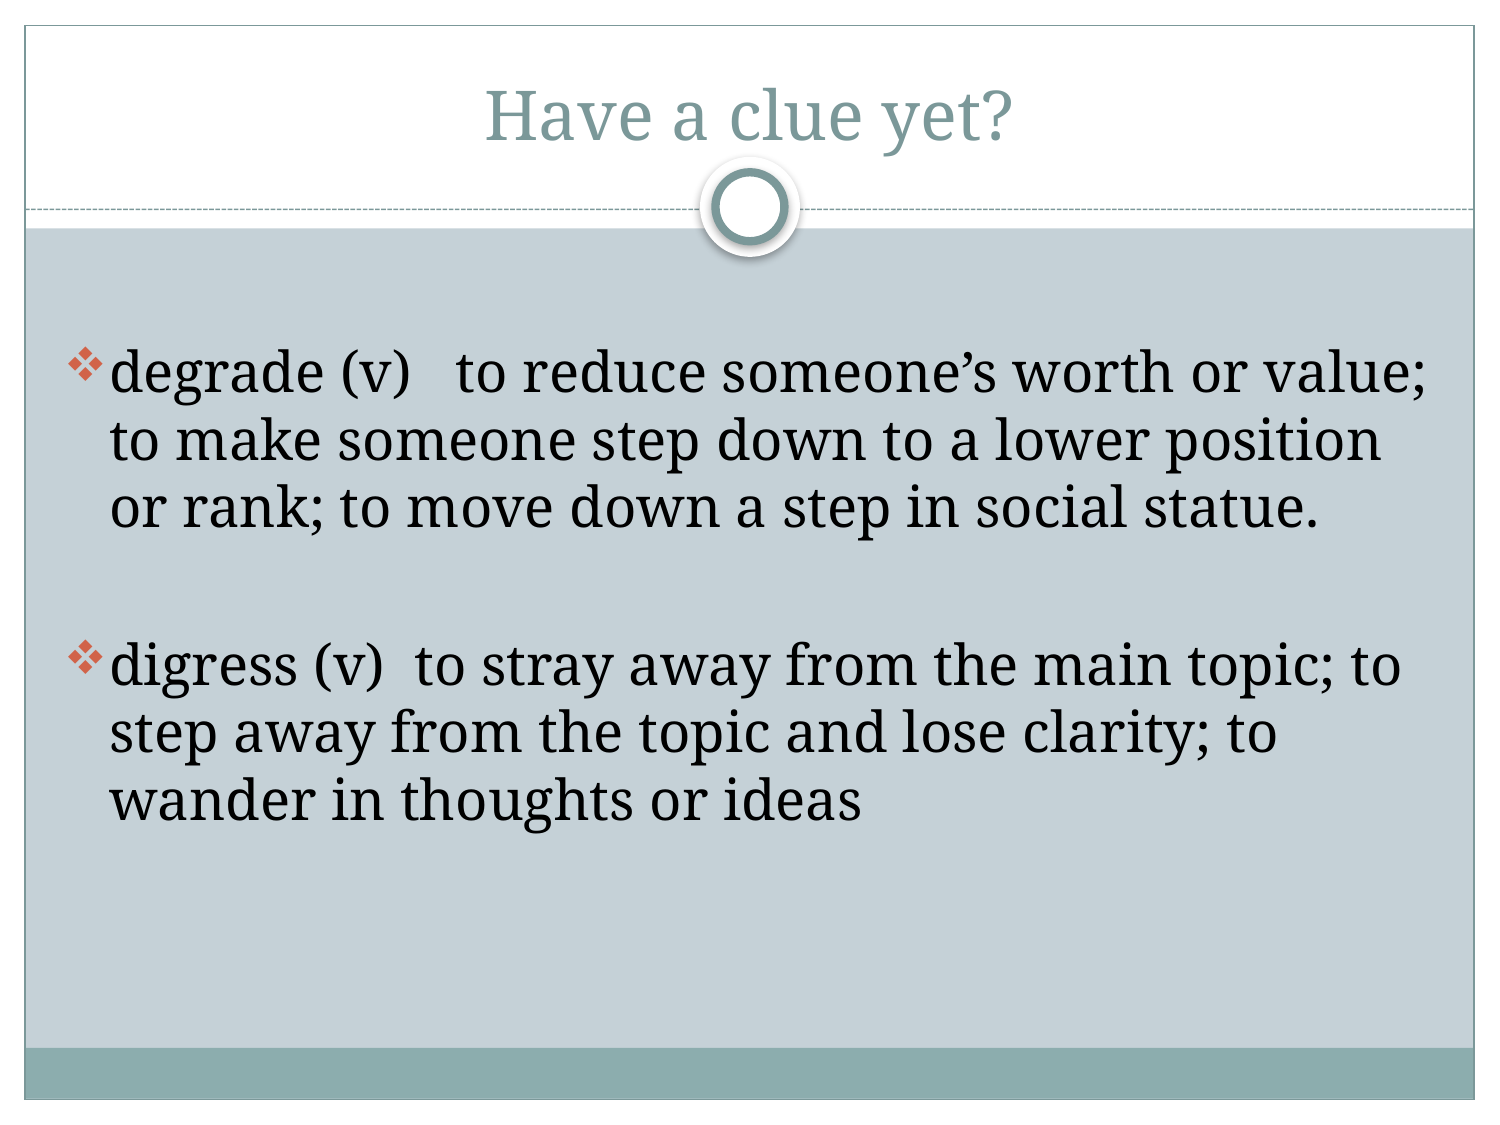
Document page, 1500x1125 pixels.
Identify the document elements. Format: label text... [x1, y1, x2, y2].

list degrade (v) to reduce someone’s worth or value; to make someone step down to a lower position or rank; to move down a step in social statue. digress (v) to stray away from the main topic; to step away from the topic and lose clarity; to wander in thoughts or ideas [49, 250, 1445, 1001]
title Have a clue yet? [49, 37, 1450, 162]
